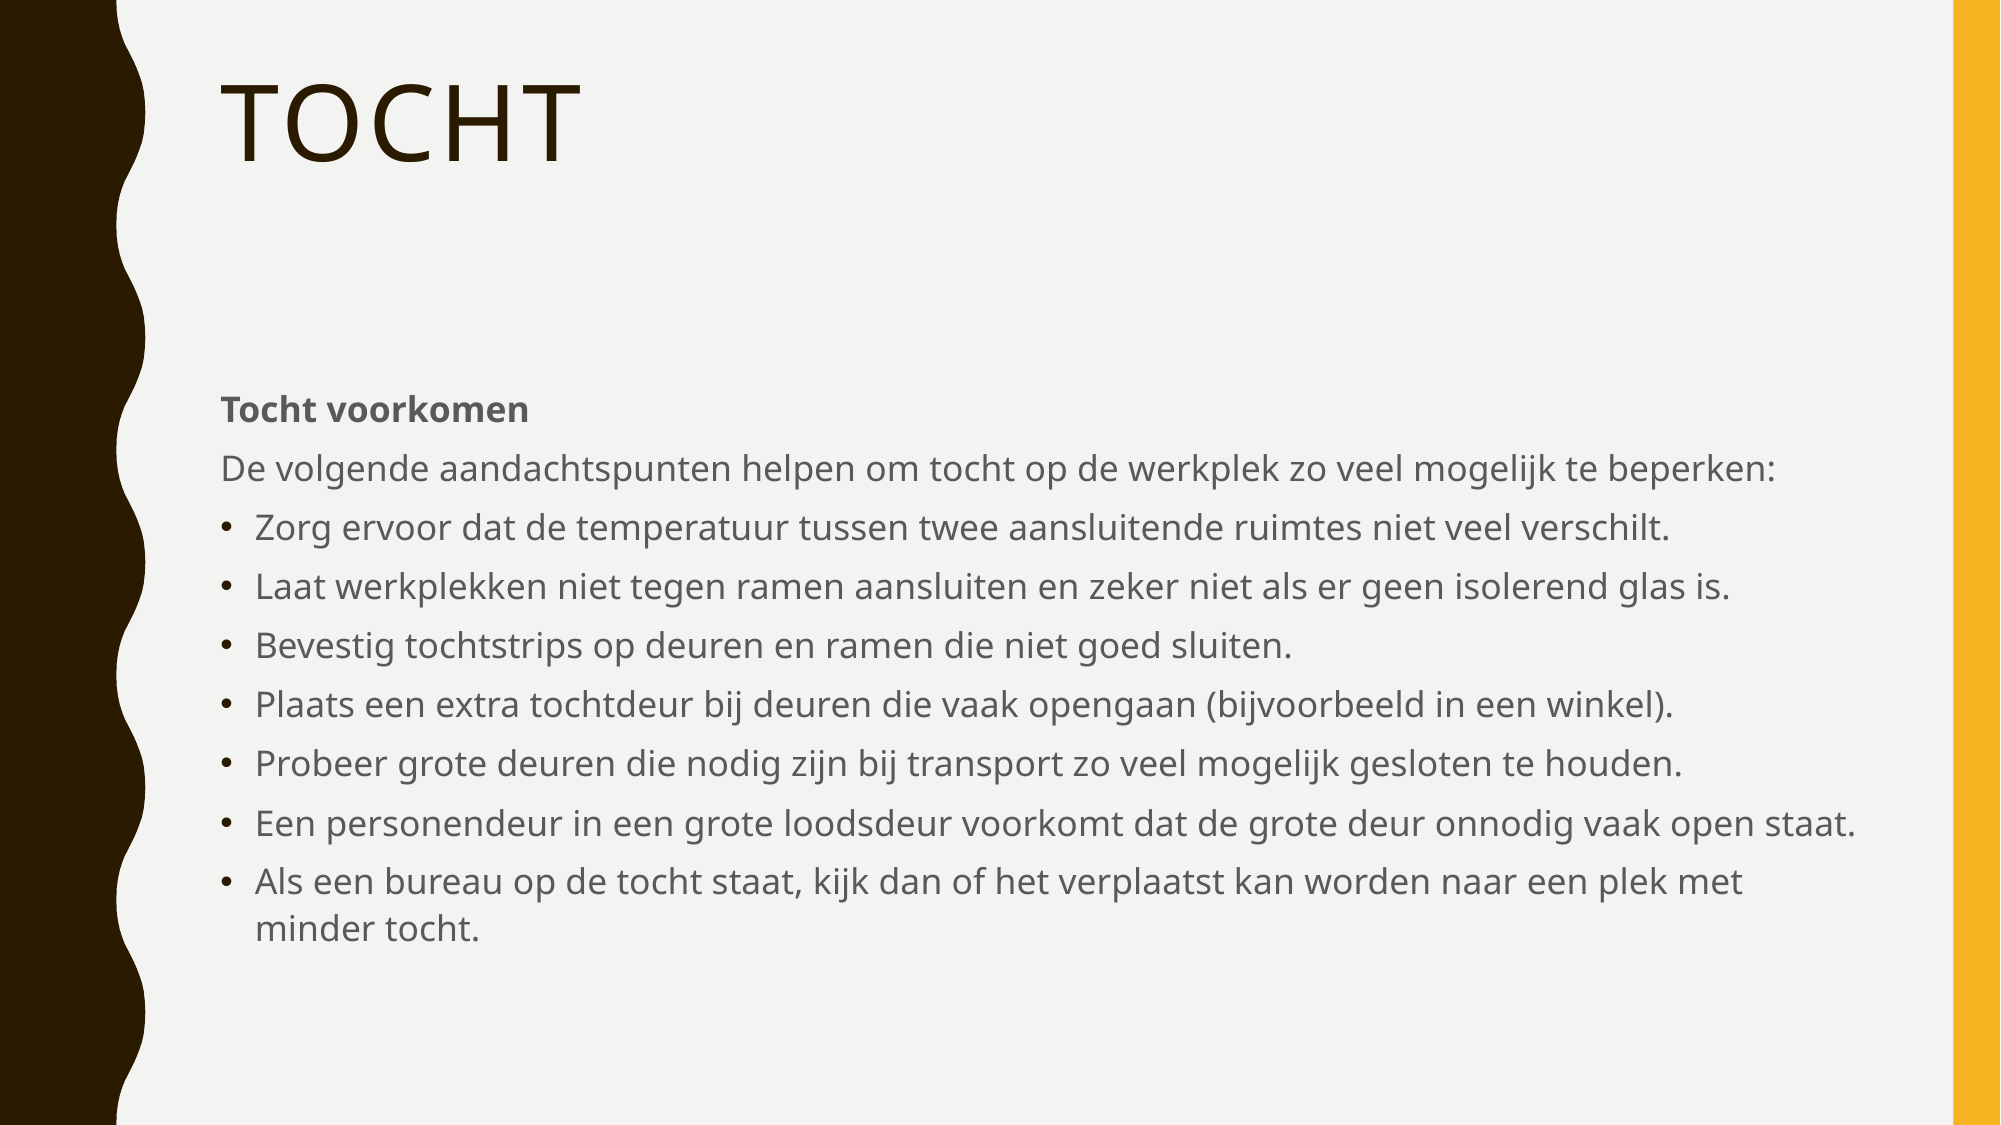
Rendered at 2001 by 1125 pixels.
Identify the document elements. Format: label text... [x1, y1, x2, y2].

title Tocht [205, 62, 1875, 308]
list Tocht voorkomen De volgende aandachtspunten helpen om tocht op de werkplek zo veel mogelijk te beperken: Zorg ervoor dat de temperatuur tussen twee aansluitende ruimtes niet veel verschilt. Laat werkplekken niet tegen ramen aansluiten en zeker niet als er geen isolerend glas is. Bevestig tochtstrips op deuren en ramen die niet goed sluiten. Plaats een extra tochtdeur bij deuren die vaak opengaan (bijvoorbeeld in een winkel). Probeer grote deuren die nodig zijn bij transport zo veel mogelijk gesloten te houden. Een personendeur in een grote loodsdeur voorkomt dat de grote deur onnodig vaak open staat. Als een bureau op de tocht staat, kijk dan of het verplaatst kan worden naar een plek met minder tocht. [205, 375, 1875, 965]
